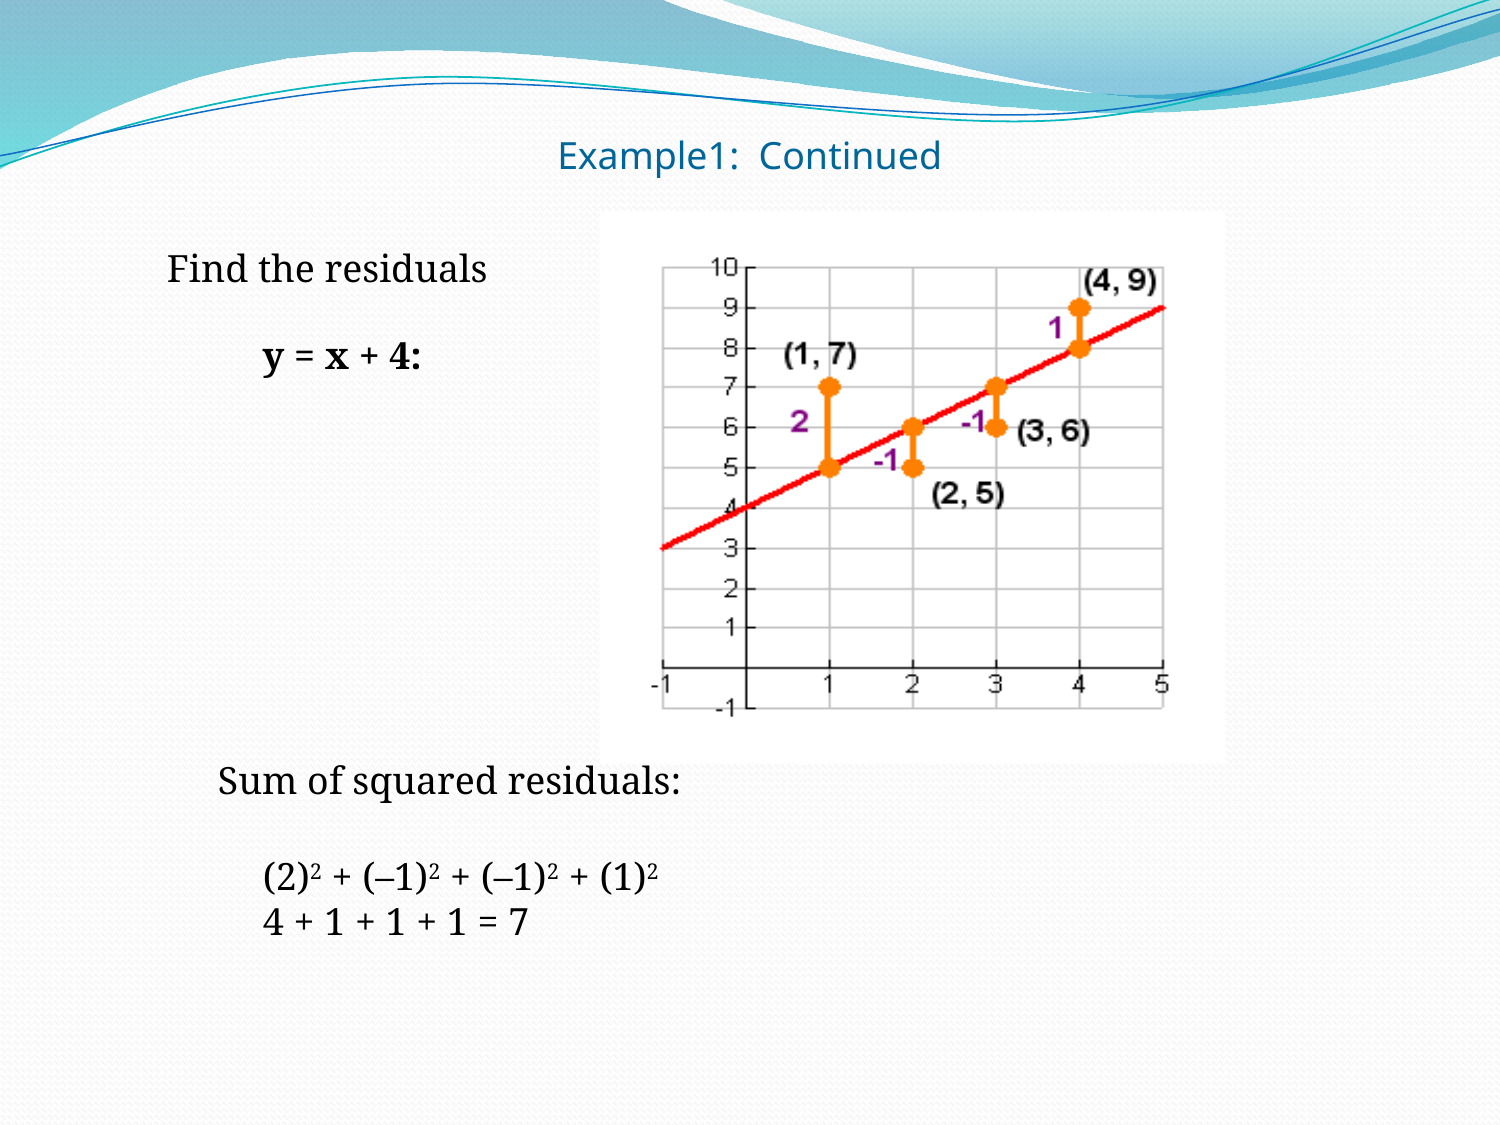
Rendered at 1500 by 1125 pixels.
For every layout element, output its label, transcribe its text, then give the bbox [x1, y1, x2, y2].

text_box Example1: Continued [0, 124, 1500, 185]
text_box (2)2 + (–1)2 + (–1)2 + (1)2 4 + 1 + 1 + 1 = 7 [248, 845, 674, 951]
text_box Find the residuals [152, 237, 504, 298]
picture [599, 212, 1226, 763]
text_box y = x + 4: [248, 324, 438, 385]
text_box Sum of squared residuals: [203, 749, 697, 810]
